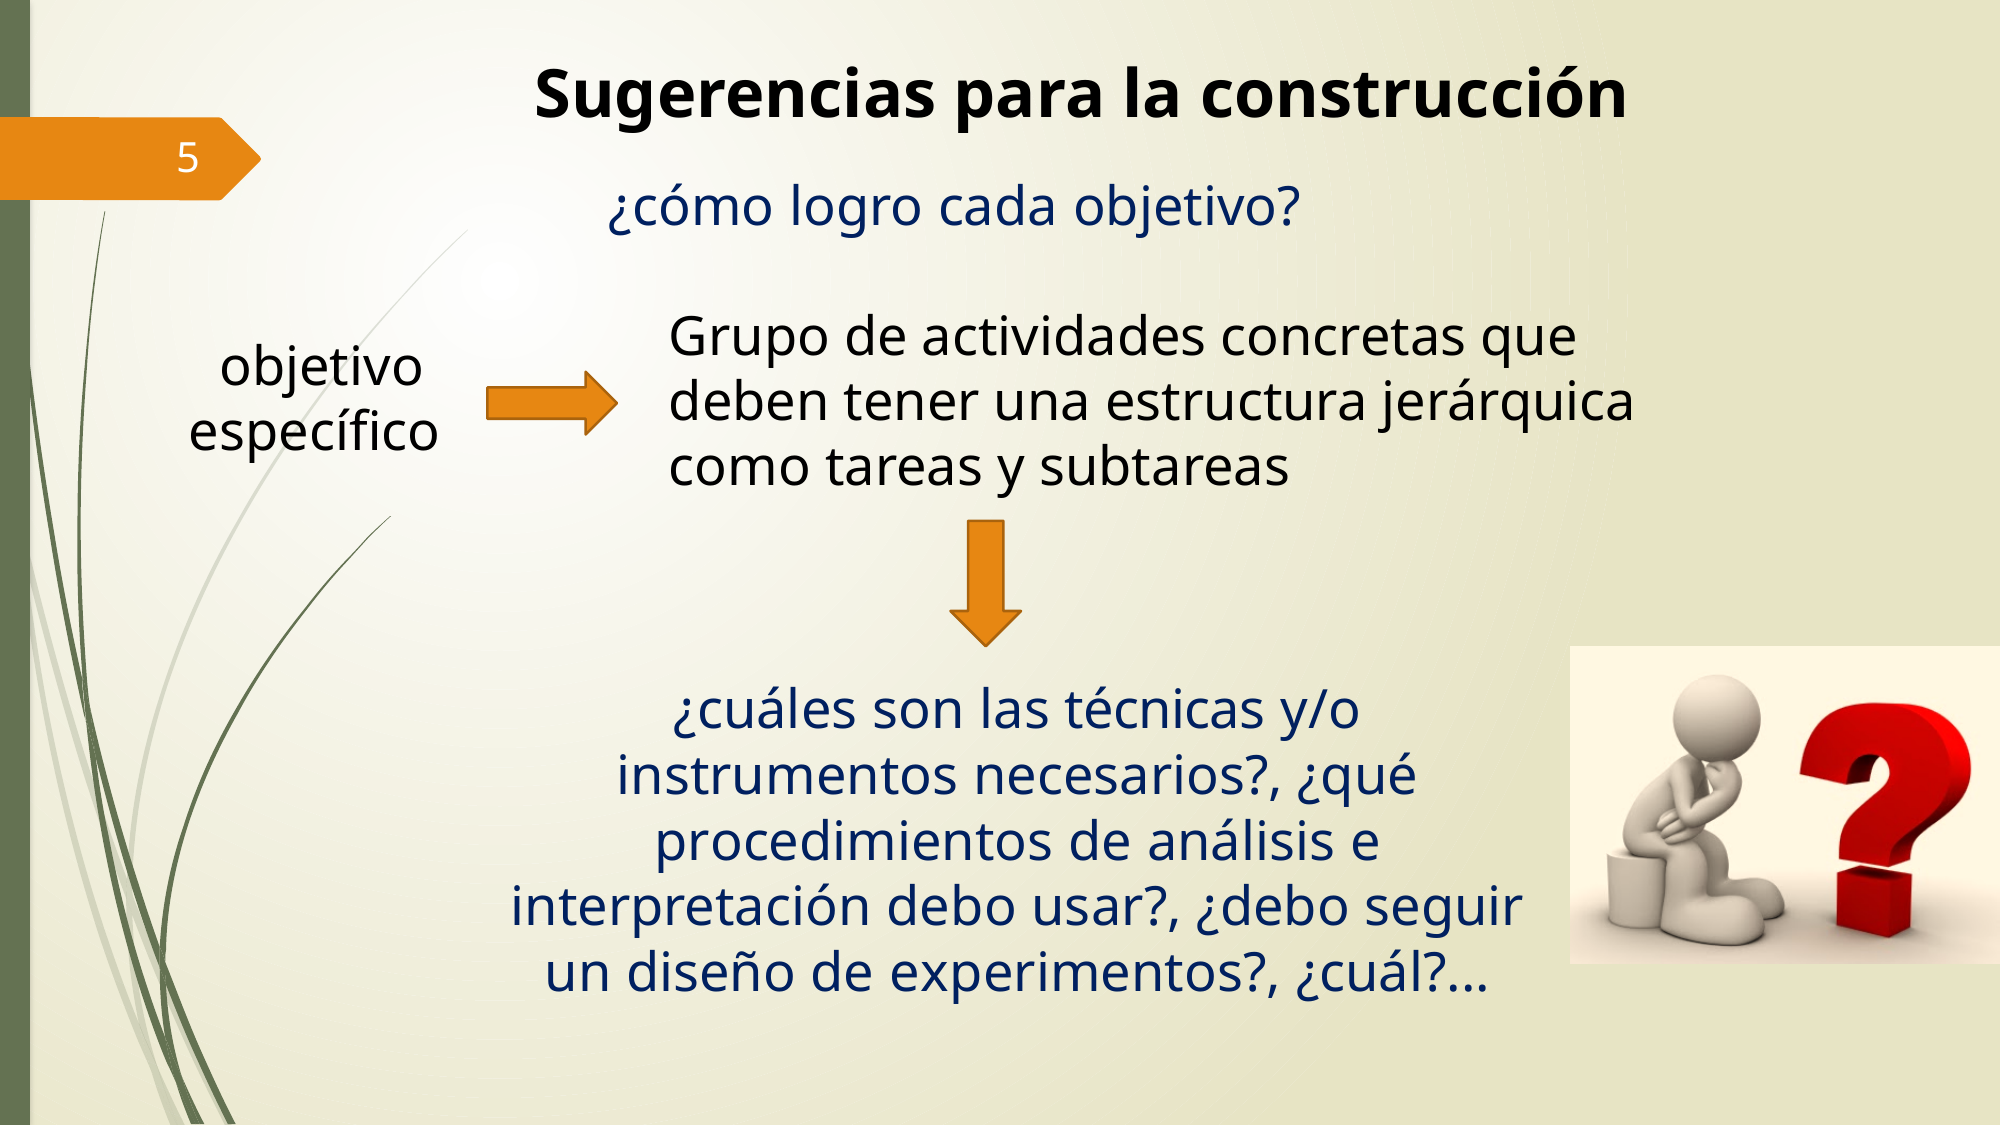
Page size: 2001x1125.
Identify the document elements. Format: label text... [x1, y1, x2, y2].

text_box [155, 294, 1655, 1012]
text_box Sugerencias para la construcción [519, 43, 1646, 139]
picture [1570, 646, 2000, 965]
slide_number 5 [87, 129, 216, 190]
text_box ¿cómo logro cada objetivo? [535, 163, 1667, 244]
